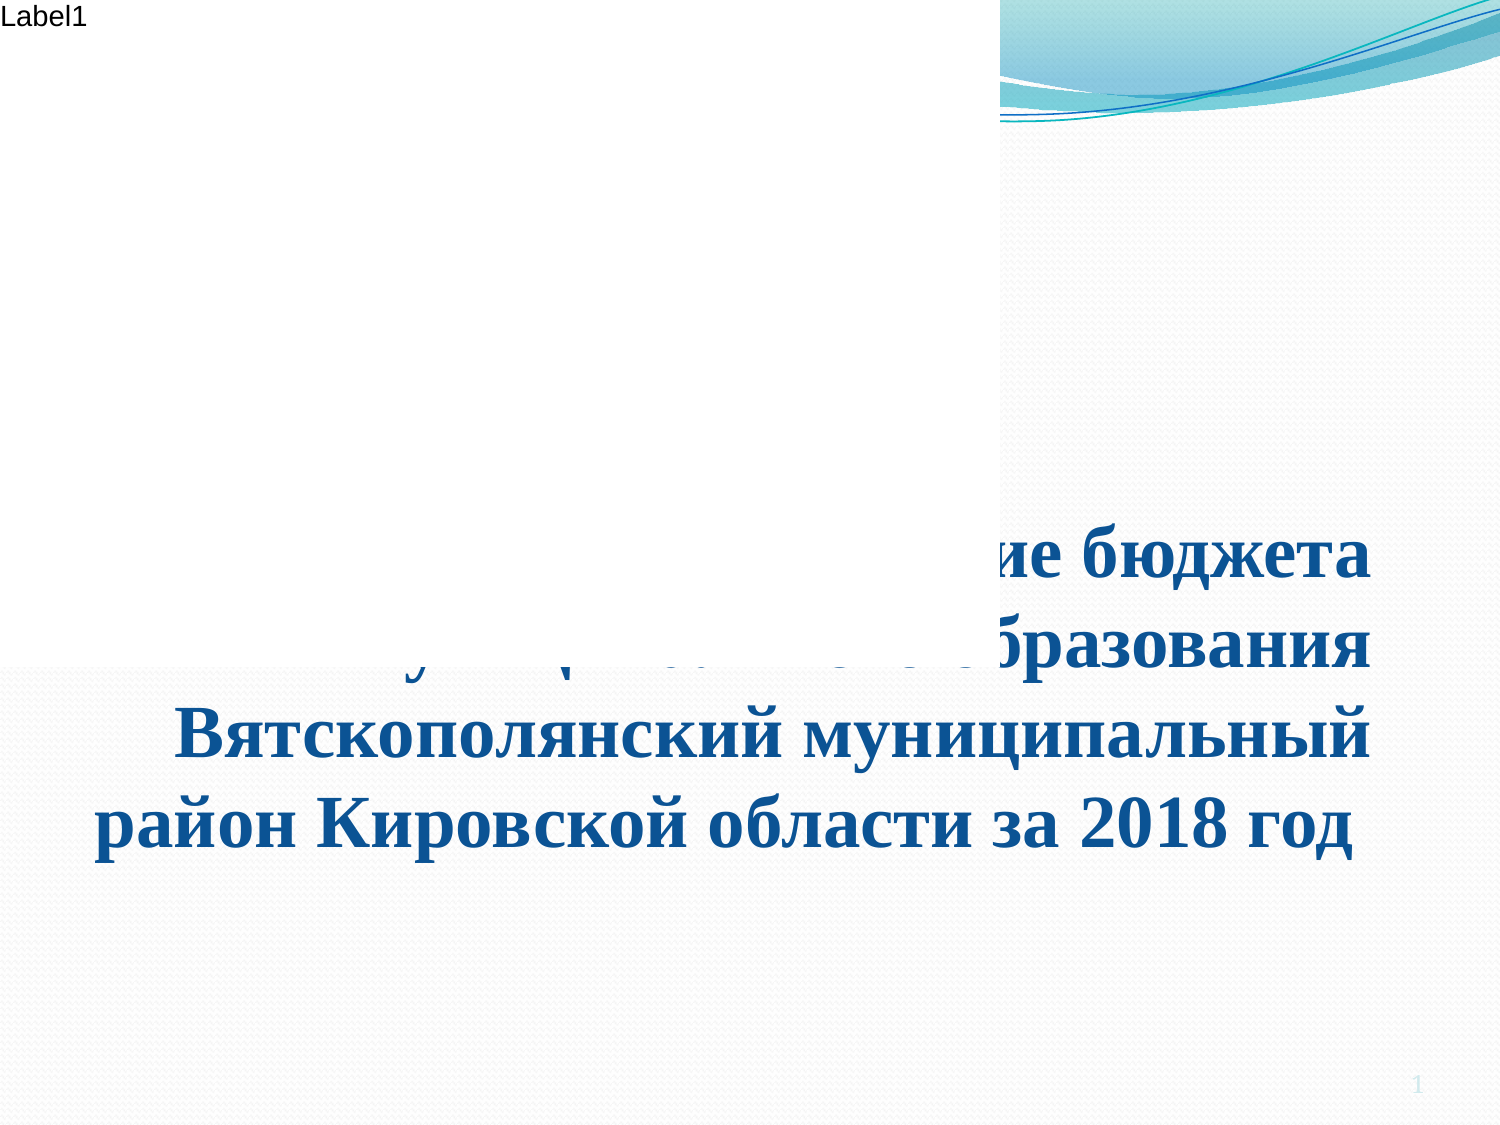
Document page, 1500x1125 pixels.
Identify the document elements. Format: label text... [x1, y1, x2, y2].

title Исполнение бюджета муниципального образования Вятскополянский муниципальный район Кировской области за 2018 год [87, 125, 1376, 953]
slide_number 1 [1299, 1042, 1425, 1103]
